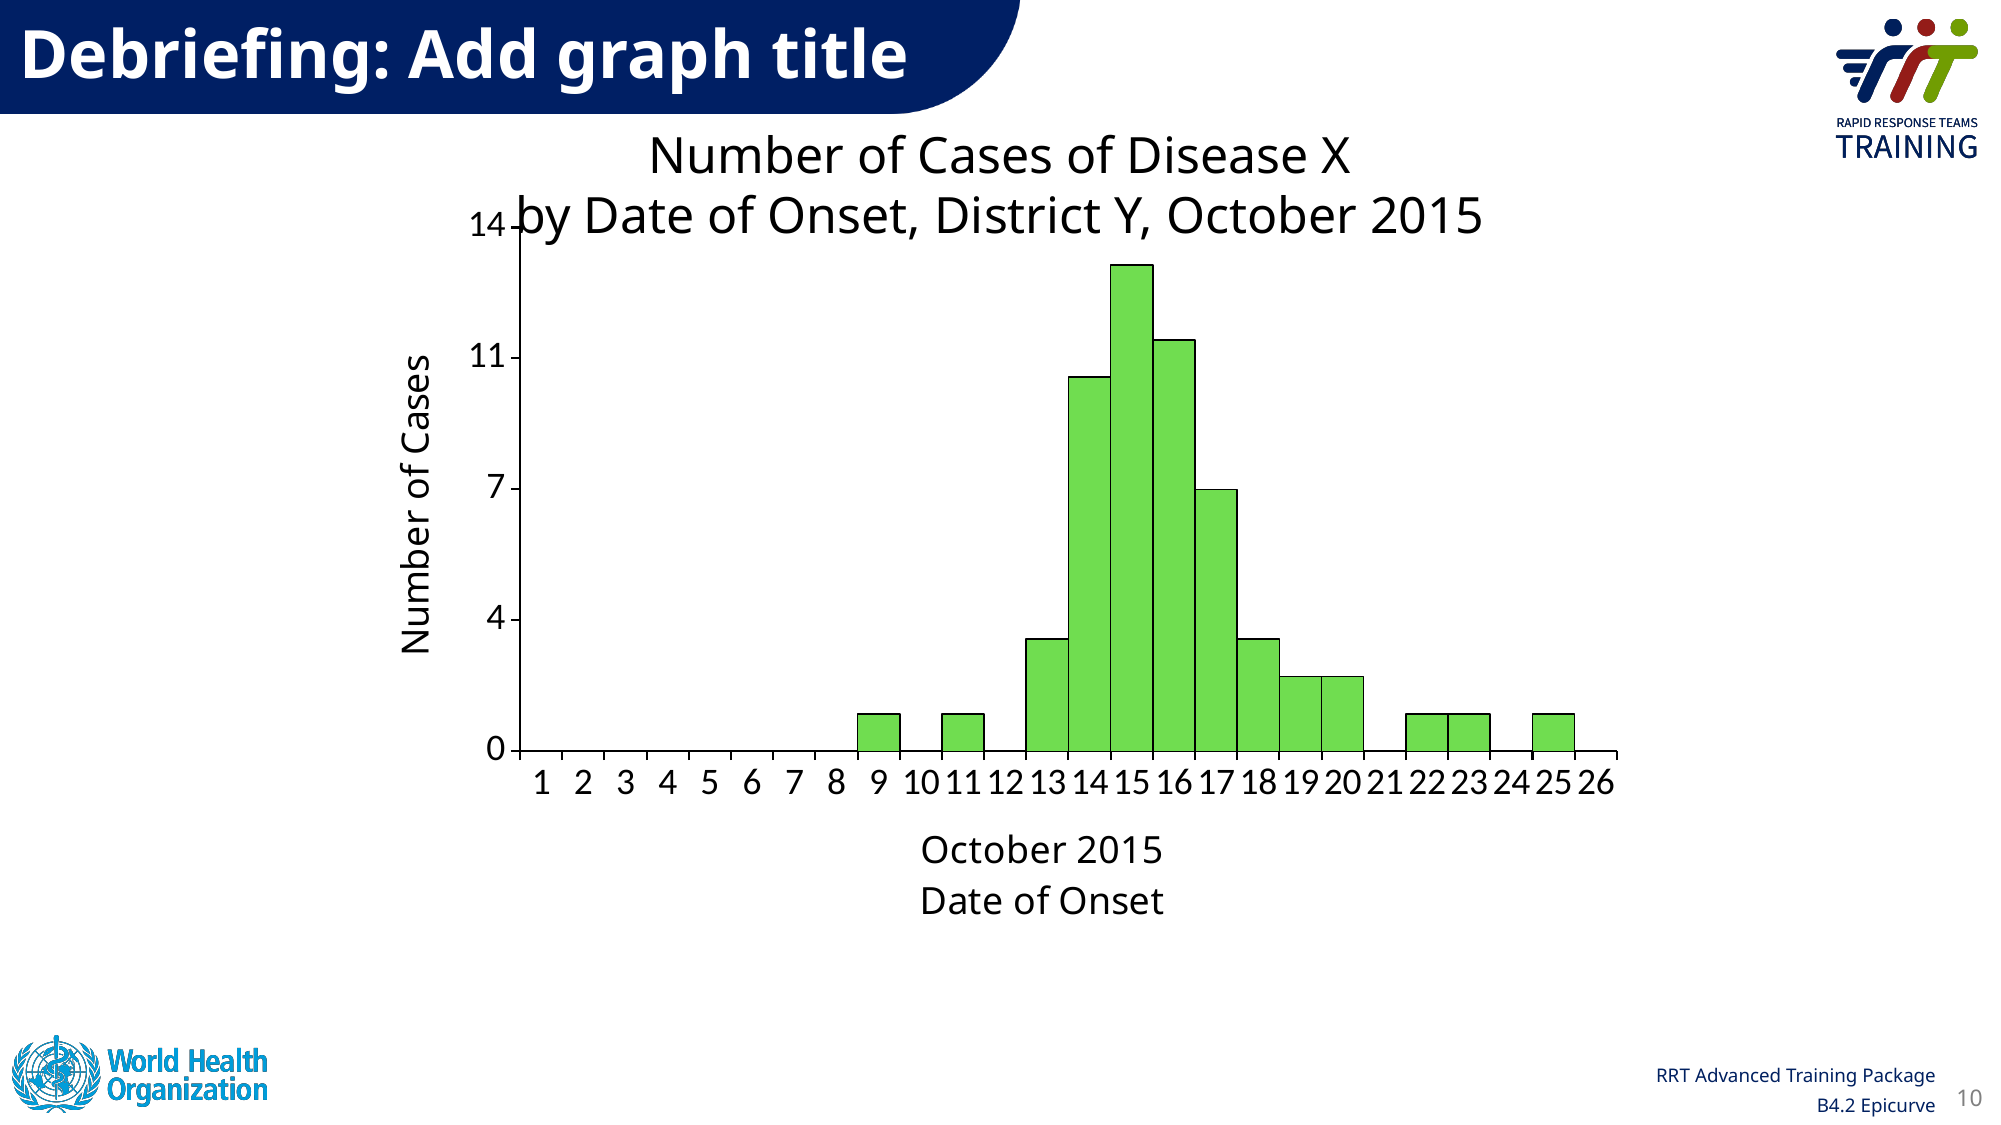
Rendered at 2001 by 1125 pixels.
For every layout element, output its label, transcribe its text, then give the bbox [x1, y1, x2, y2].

text_box Debriefing: Add graph title [12, 6, 1813, 108]
picture [24, 1054, 36, 1087]
picture [1835, 19, 1978, 167]
picture [46, 1056, 54, 1062]
picture [12, 1083, 48, 1113]
picture [40, 1062, 47, 1070]
chart [376, 187, 1624, 938]
picture [36, 1088, 78, 1105]
picture [59, 1035, 267, 1113]
picture [12, 1035, 54, 1068]
picture [50, 1108, 62, 1113]
picture [30, 1083, 37, 1091]
picture [71, 1053, 90, 1091]
picture [22, 1062, 26, 1077]
picture [34, 1054, 43, 1078]
text_box Number of Cases of Disease X by Date of Onset, District Y, October 2015 [476, 115, 1524, 187]
picture [0, 0, 1021, 114]
